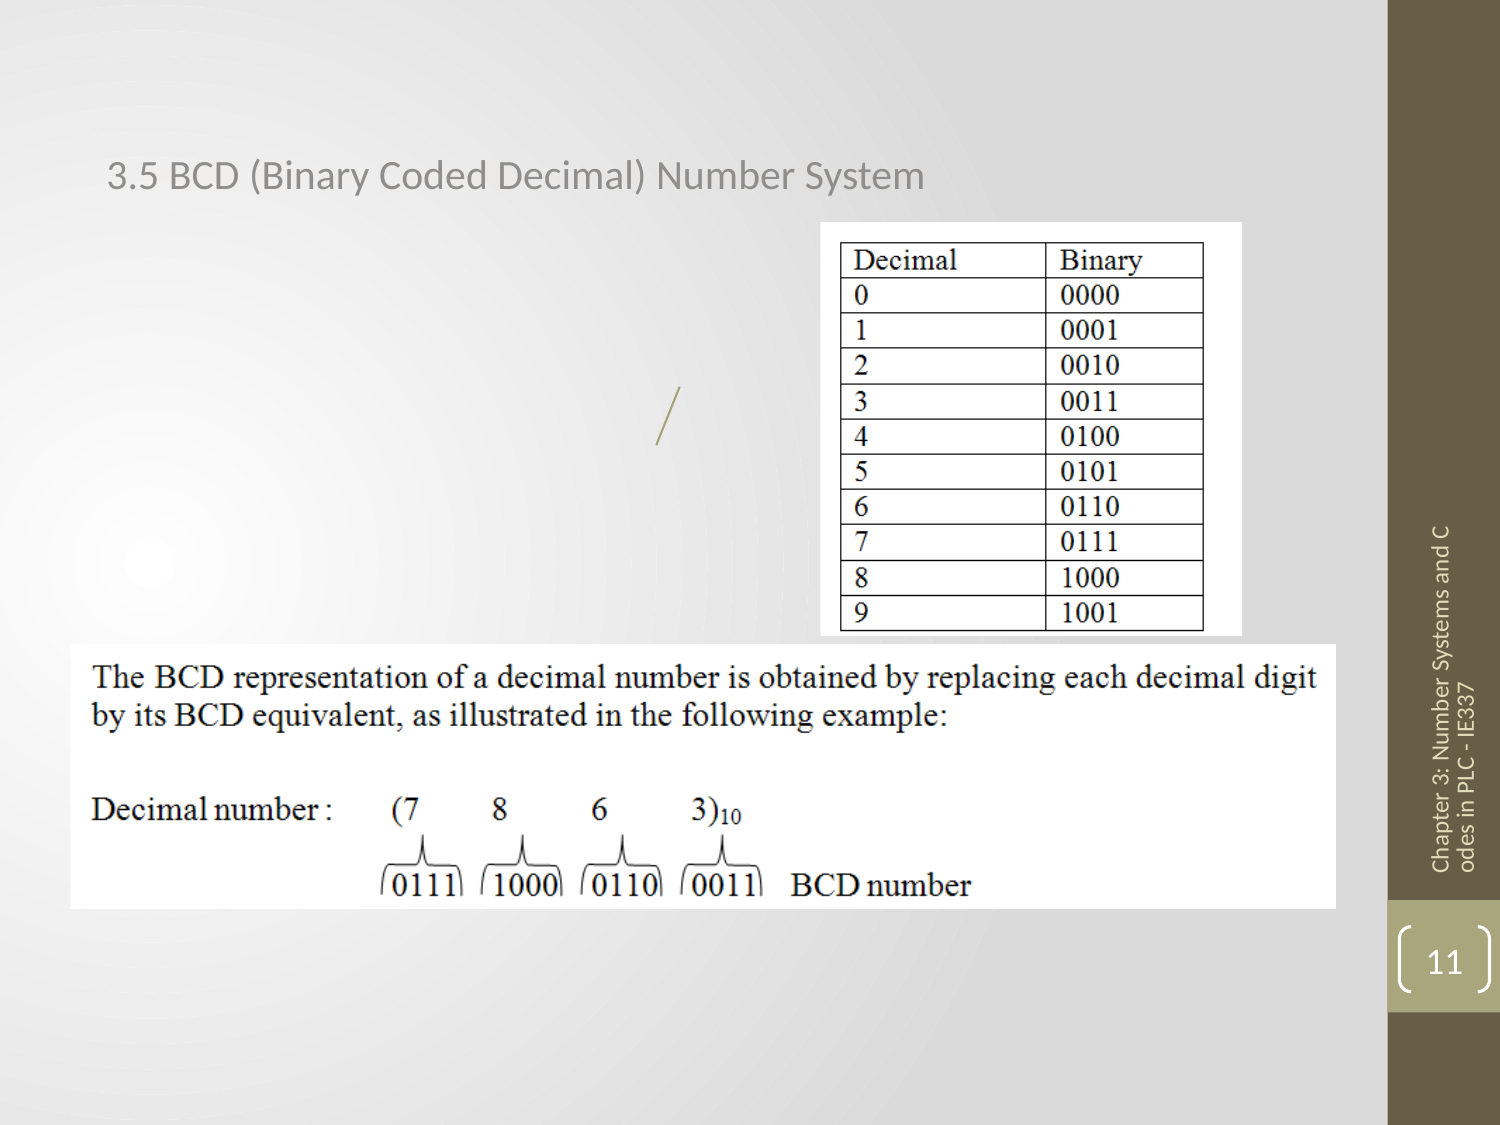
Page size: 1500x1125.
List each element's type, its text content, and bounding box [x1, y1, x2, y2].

slide_number 11 [1397, 925, 1492, 994]
footer Chapter 3: Number Systems and Codes in PLC - IE337 [1408, 500, 1469, 889]
subtitle 3.5 BCD (Binary Coded Decimal) Number System [82, 140, 1289, 235]
picture [819, 222, 1243, 636]
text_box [638, 403, 698, 429]
picture [69, 643, 1337, 909]
